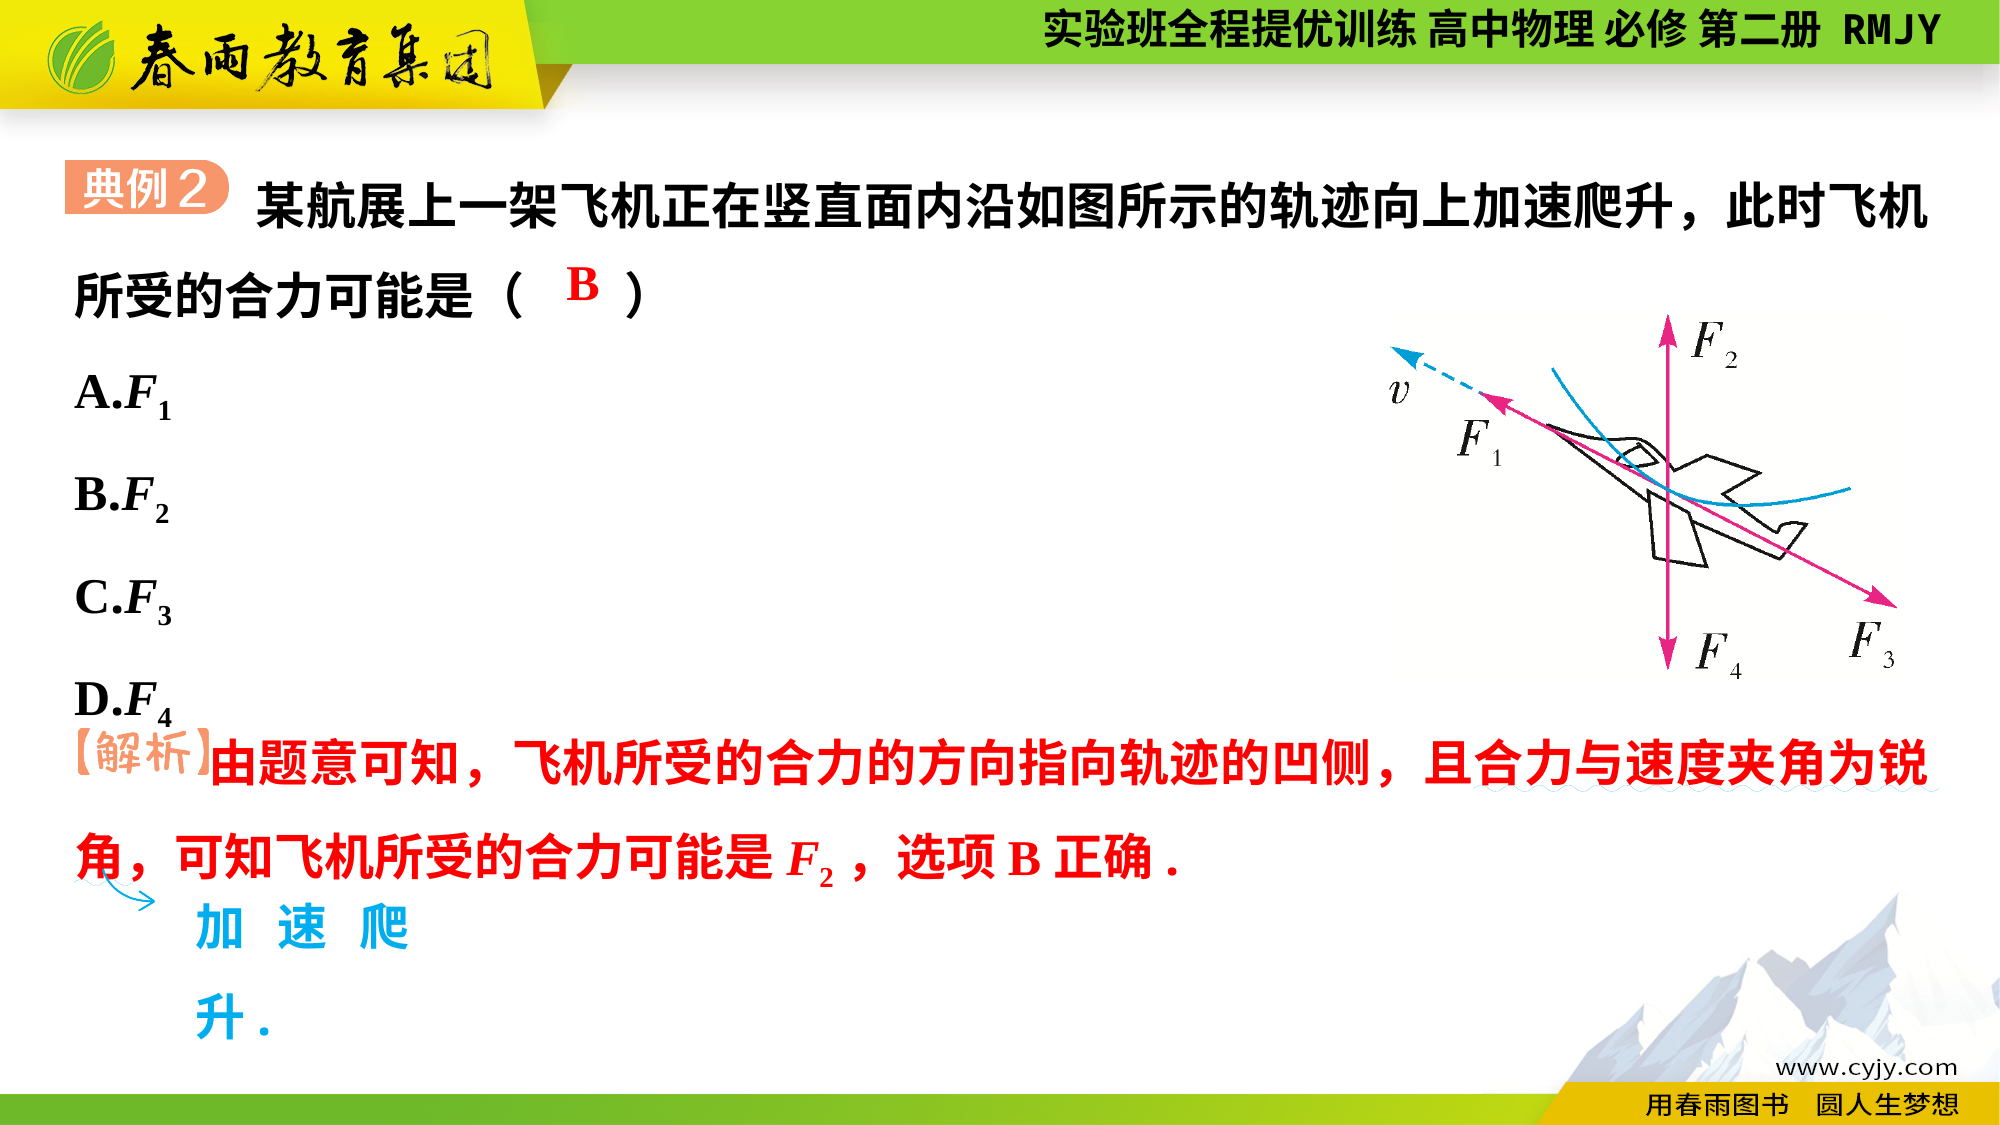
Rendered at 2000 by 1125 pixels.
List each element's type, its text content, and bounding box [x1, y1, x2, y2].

list 某航展上一架飞机正在竖直面内沿如图所示的轨迹向上加速爬升，此时飞机所受的合力可能是（ ） A.F1 B.F2 C.F3 D.F4 [59, 136, 1944, 693]
text_box 加速爬升. [180, 858, 425, 963]
picture [0, 0, 2000, 1125]
text_box B [551, 243, 615, 318]
text_box 由题意可知，飞机所受的合力的方向指向轨迹的凹侧，且合力与速度夹角为锐角，可知飞机所受的合力可能是F2，选项B正确. [59, 693, 1944, 901]
